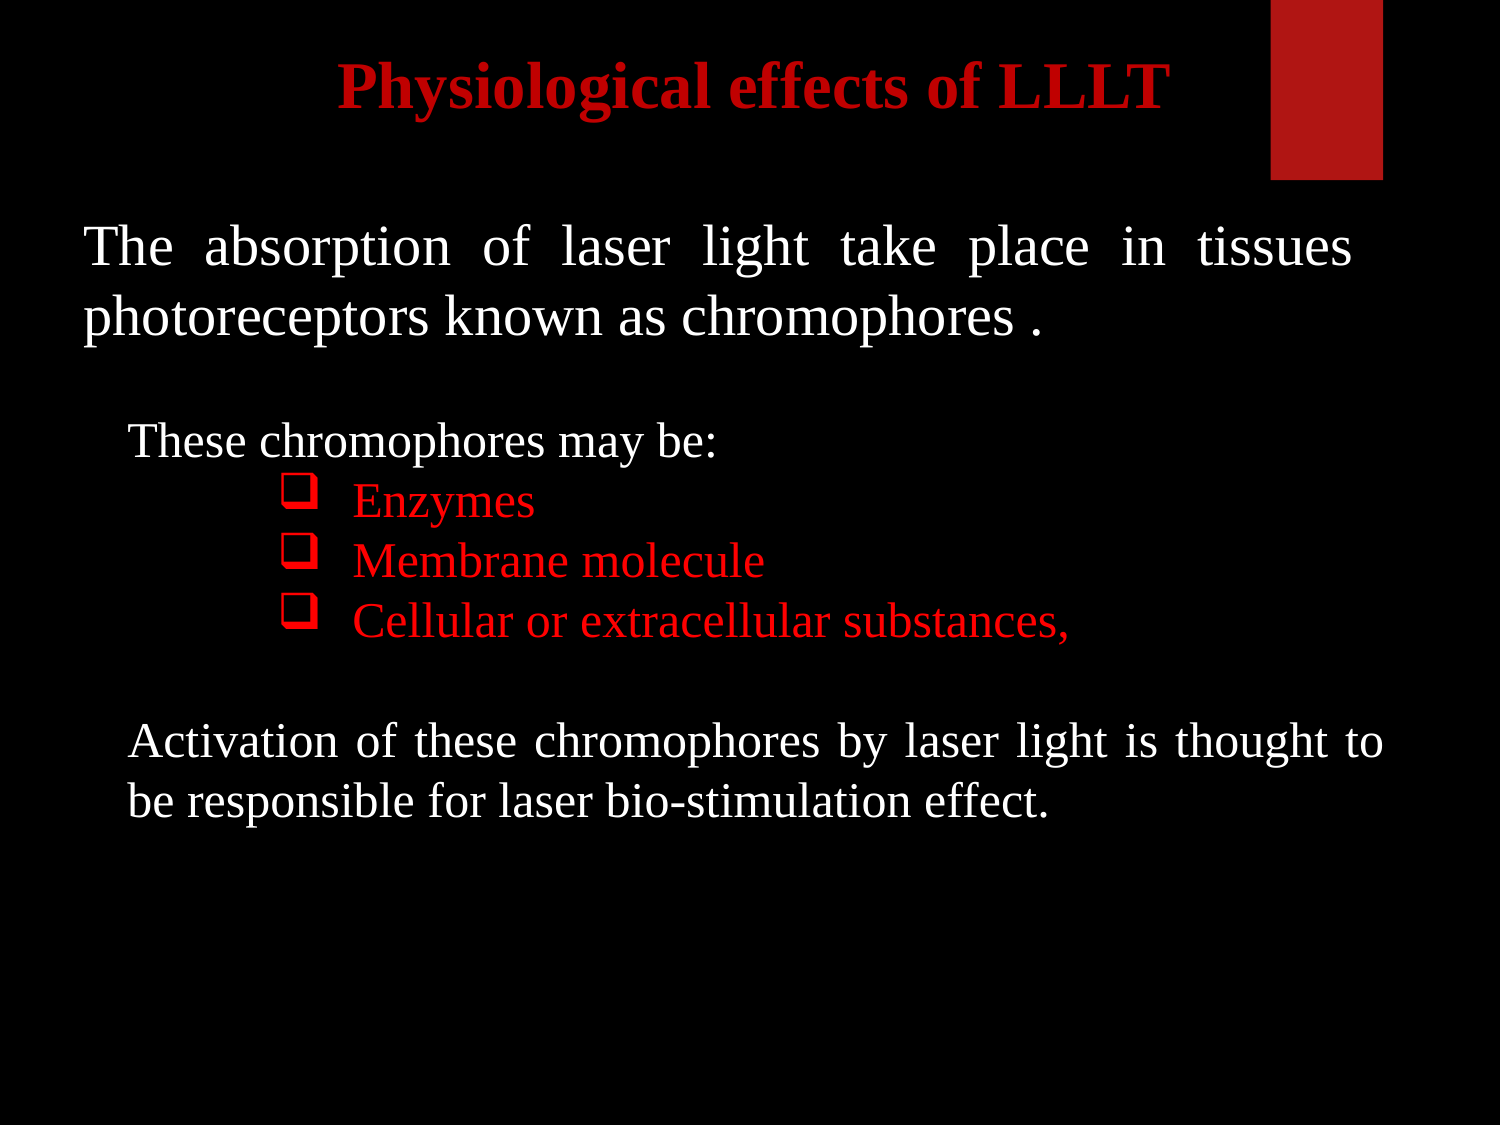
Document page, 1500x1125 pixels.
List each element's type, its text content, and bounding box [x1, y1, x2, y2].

text_box The absorption of laser light take place in tissues photoreceptors known as chromophores . [68, 199, 1369, 355]
text_box These chromophores may be: Enzymes Membrane molecule Cellular or extracellular substances, Activation of these chromophores by laser light is thought to be responsible for laser bio-stimulation effect. [112, 399, 1400, 835]
title Physiological effects of LLLT [68, 33, 1457, 152]
